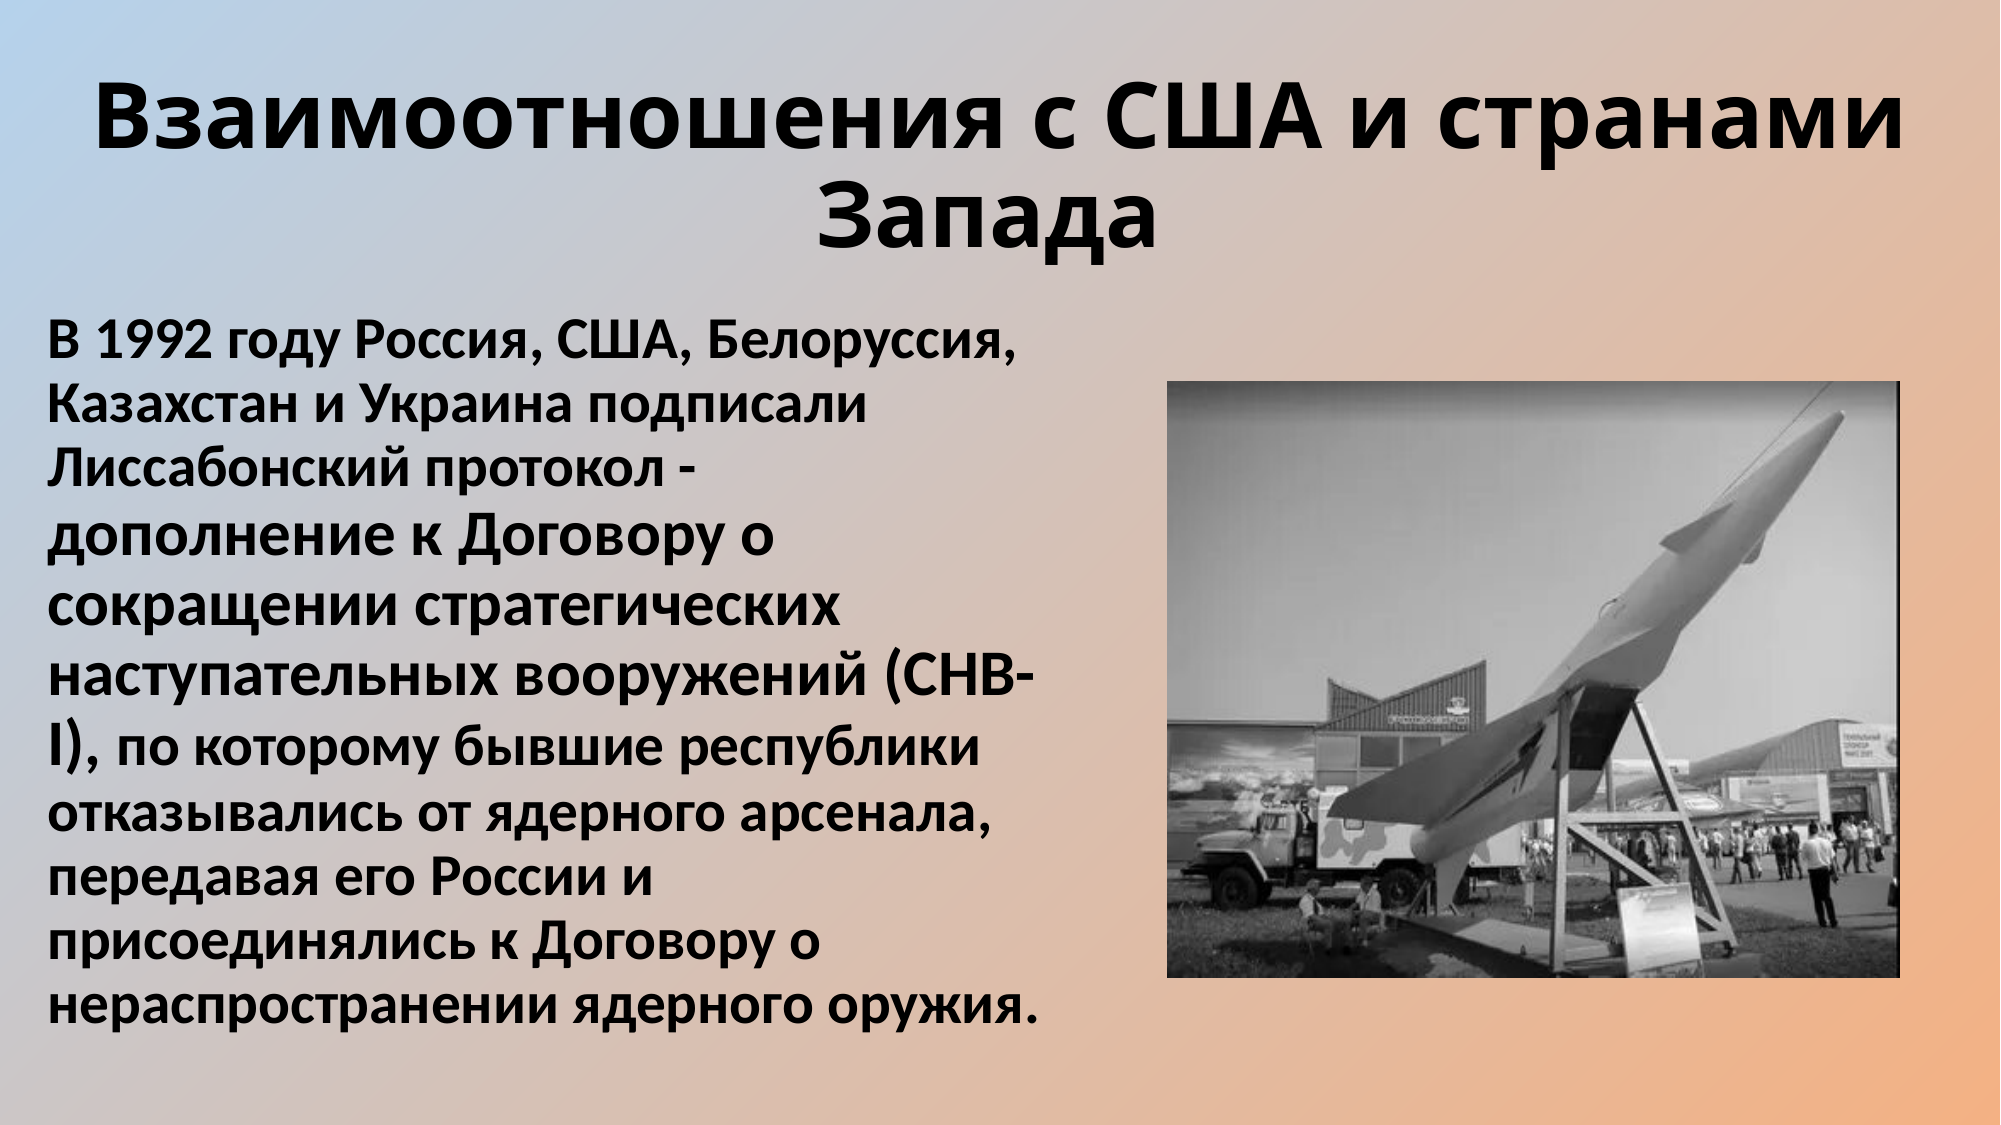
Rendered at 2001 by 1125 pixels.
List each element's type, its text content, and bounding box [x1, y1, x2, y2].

list В 1992 году Россия, США, Белоруссия, Казахстан и Украина подписали Лиссабонский протокол - дополнение к Договору о сокращении стратегических наступательных вооружений (СНВ-I), по которому бывшие республики отказывались от ядерного арсенала, передавая его России и присоединялись к Договору о нераспространении ядерного оружия. [32, 299, 1070, 1090]
picture [1167, 381, 1900, 978]
title Взаимоотношения с США и странами Запада [32, 59, 1969, 278]
